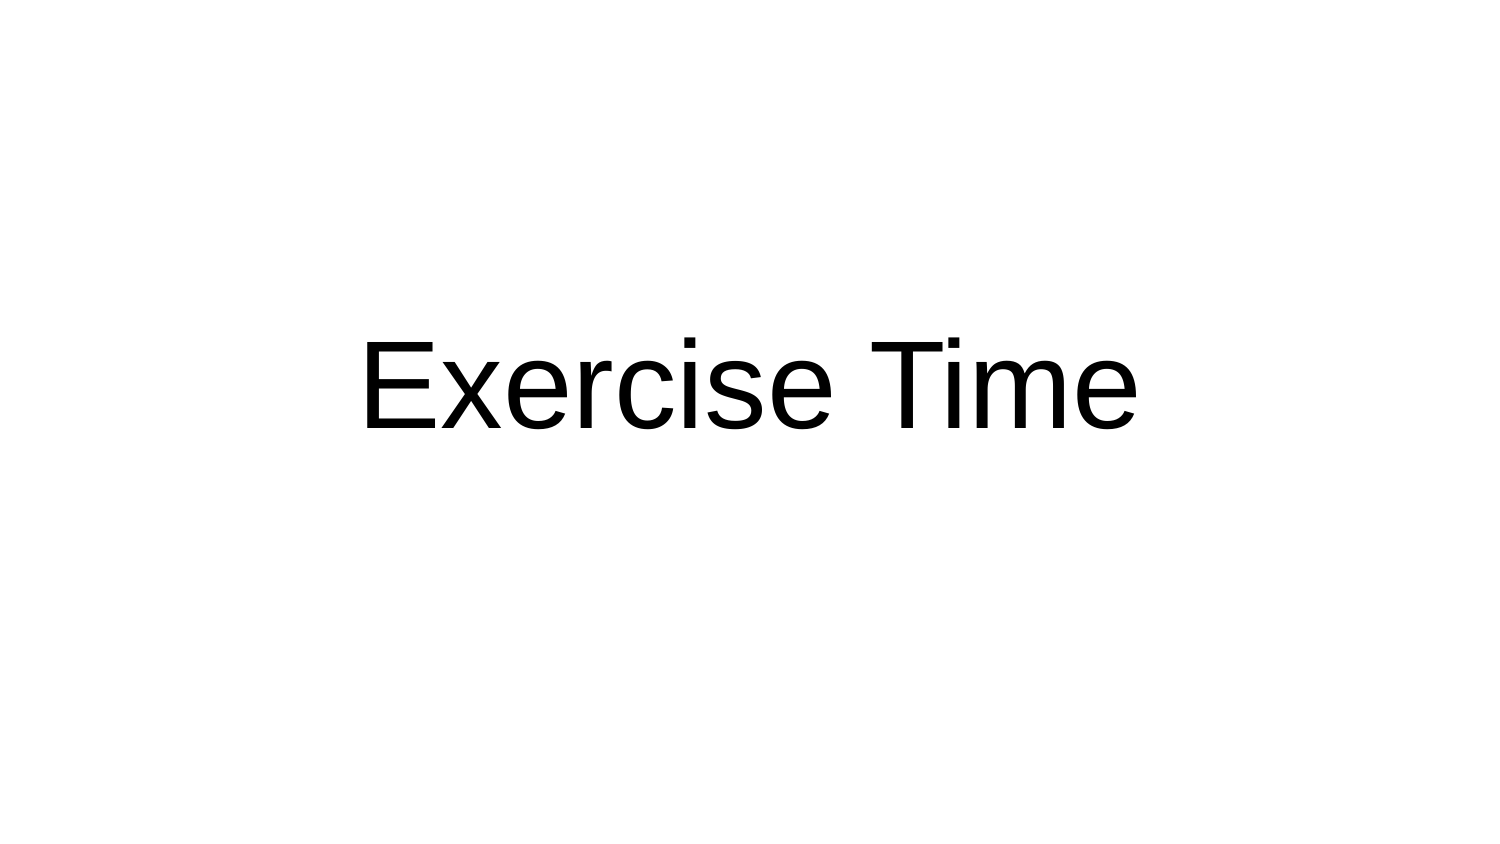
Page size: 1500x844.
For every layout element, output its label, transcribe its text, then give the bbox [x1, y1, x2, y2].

text_box Exercise Time [51, 288, 1449, 432]
